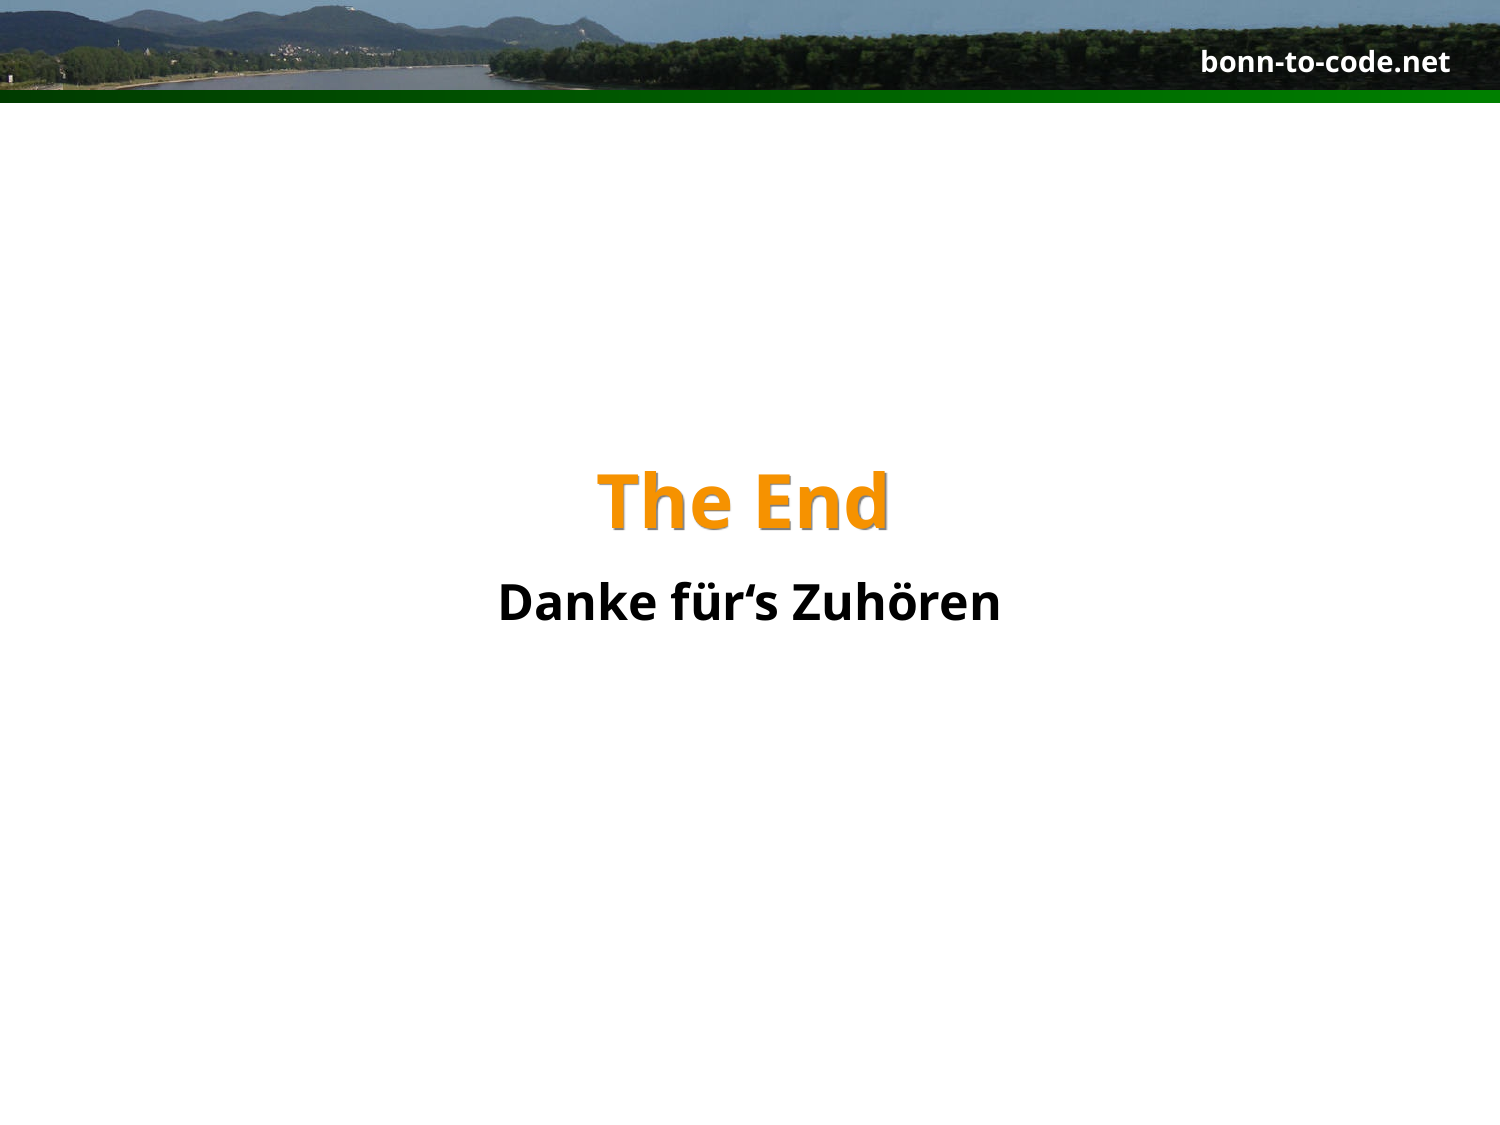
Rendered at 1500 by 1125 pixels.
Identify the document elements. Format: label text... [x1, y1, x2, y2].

subtitle Danke für‘s Zuhören [224, 562, 1276, 823]
title The End [29, 385, 1460, 552]
picture [0, 0, 1500, 90]
